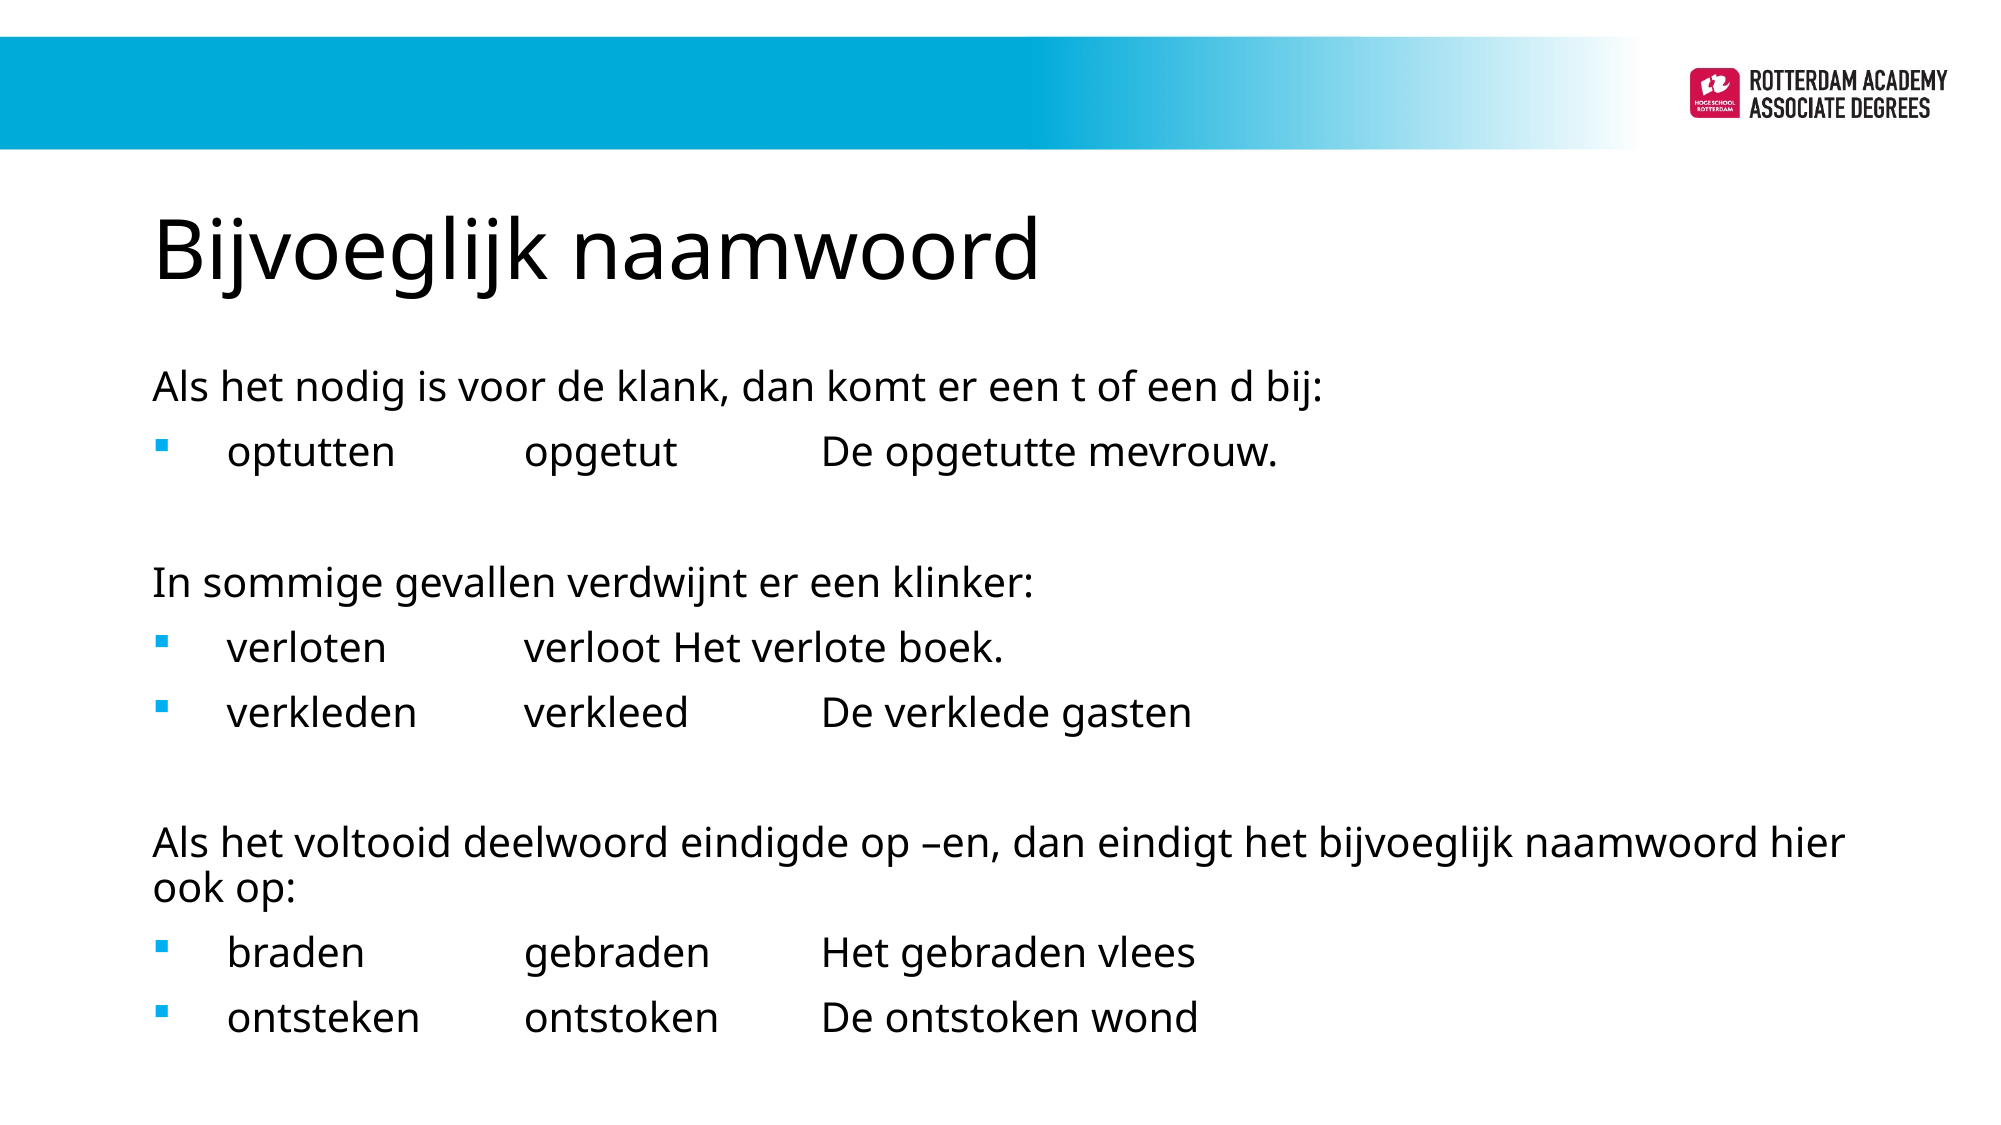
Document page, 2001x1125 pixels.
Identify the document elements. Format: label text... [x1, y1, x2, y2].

list Als het nodig is voor de klank, dan komt er een t of een d bij: optutten opgetut De opgetutte mevrouw. In sommige gevallen verdwijnt er een klinker: verloten verloot Het verlote boek. verkleden verkleed De verklede gasten Als het voltooid deelwoord eindigde op –en, dan eindigt het bijvoeglijk naamwoord hier ook op: braden gebraden Het gebraden vlees ontsteken ontstoken De ontstoken wond [137, 358, 1863, 1053]
picture [0, 0, 2000, 184]
title Bijvoeglijk naamwoord [137, 175, 1863, 329]
